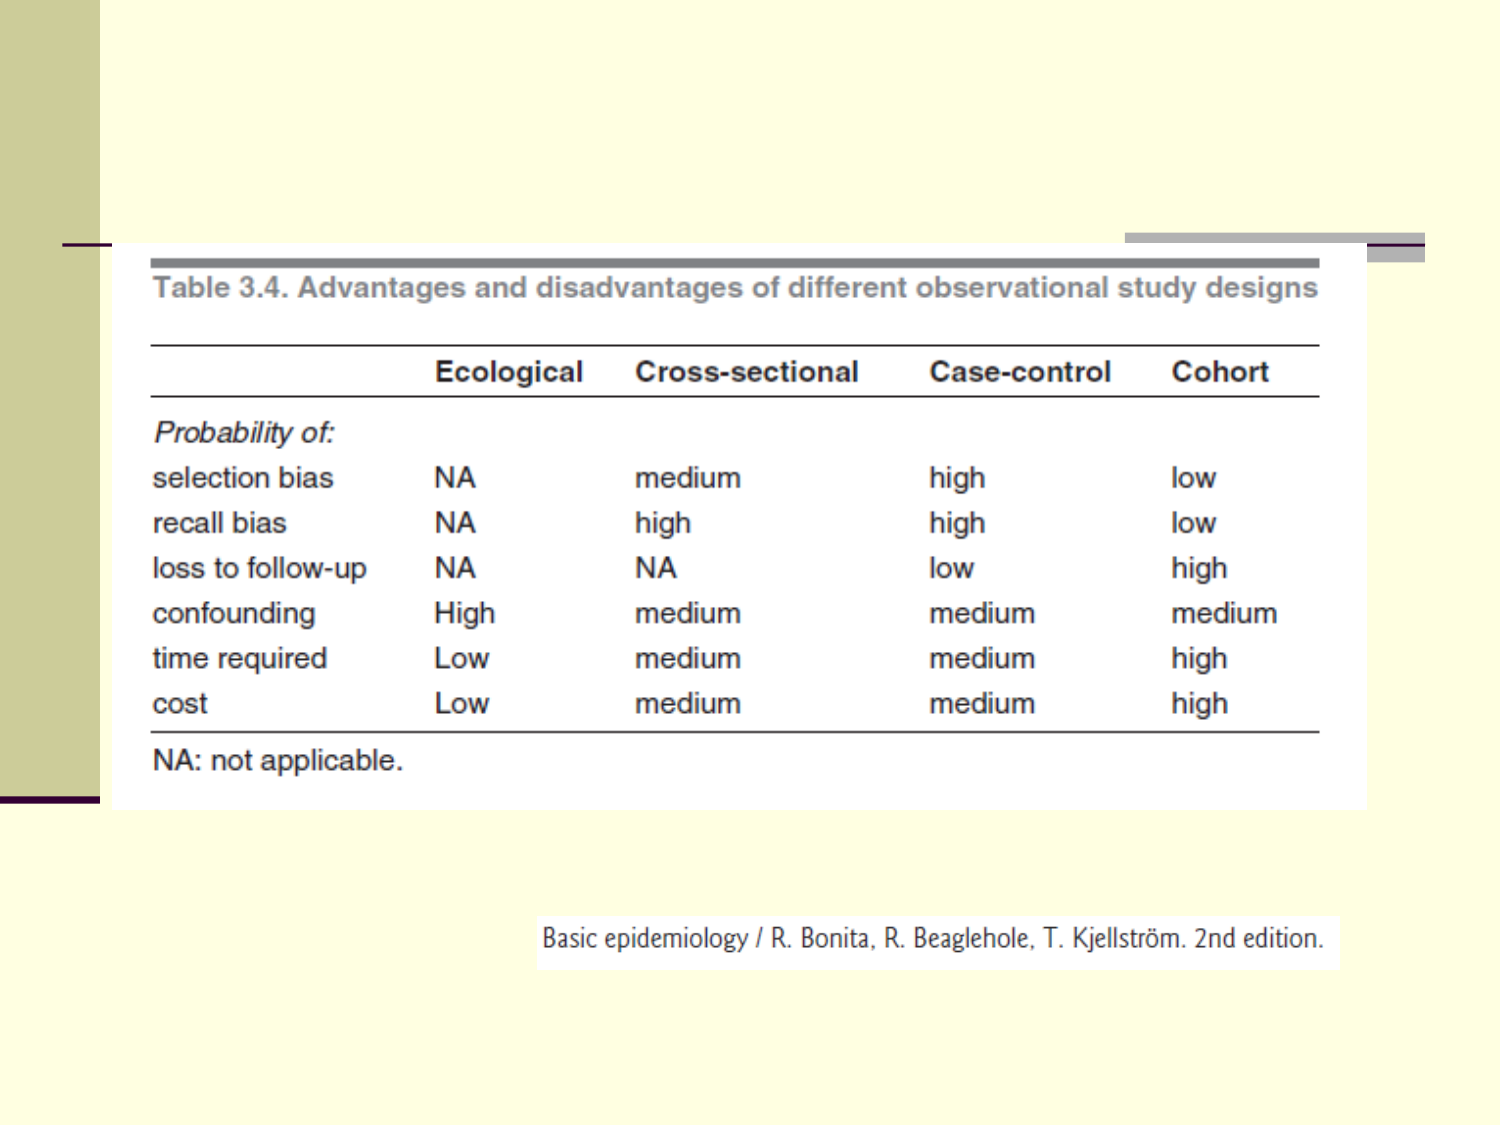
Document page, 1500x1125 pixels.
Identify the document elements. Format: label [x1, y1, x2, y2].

picture [537, 916, 1340, 971]
picture [111, 243, 1368, 810]
